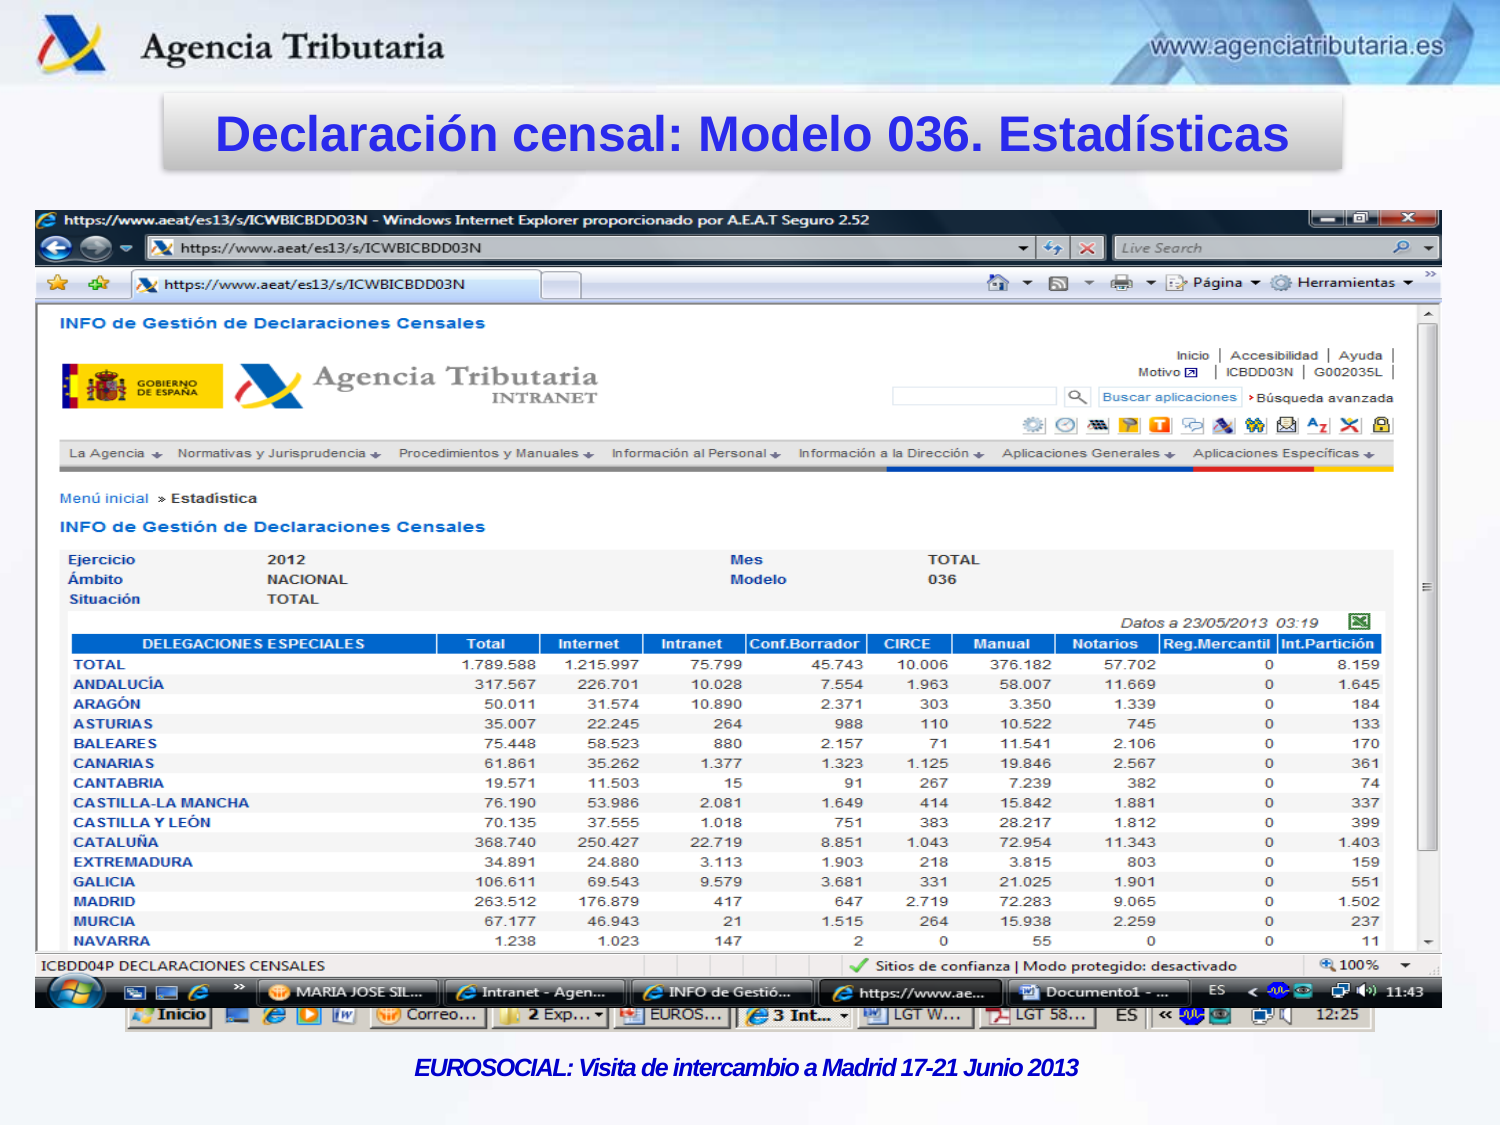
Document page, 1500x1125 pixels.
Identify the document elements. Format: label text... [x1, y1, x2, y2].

text_box EUROSOCIAL: Visita de intercambio a Madrid 17-21 Junio 2013 [46, 1044, 1454, 1090]
picture [0, 0, 1500, 1125]
text_box Declaración censal: Modelo 036. Estadísticas [163, 93, 1343, 169]
